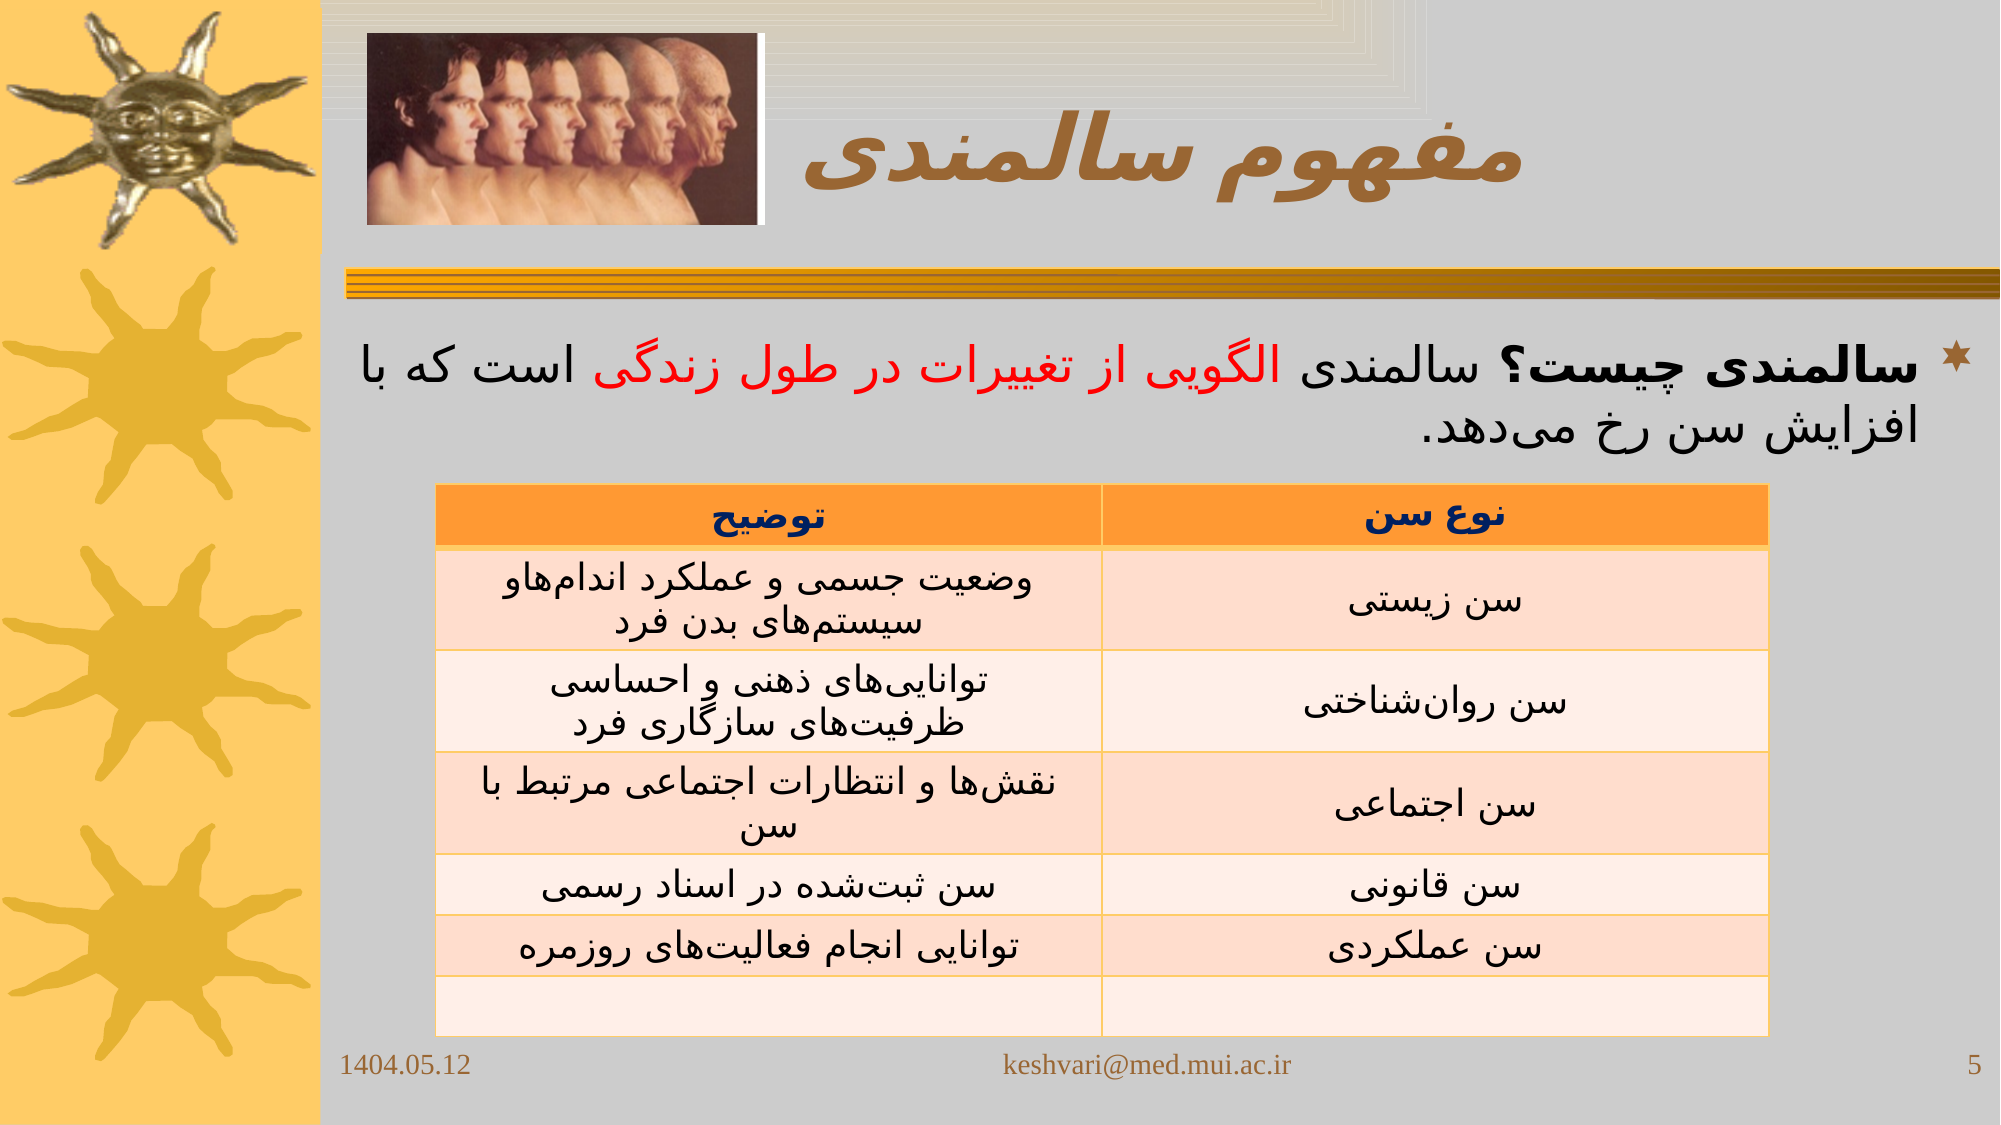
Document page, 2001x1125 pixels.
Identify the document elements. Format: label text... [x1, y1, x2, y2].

table_cell سن روان‌شناختی [1103, 651, 1768, 751]
table_cell توانایی‌های ذهنی و احساسی ظرفیت‌های سازگاری فرد [436, 651, 1101, 751]
table_cell سن ثبت‌شده در اسناد رسمی [436, 855, 1101, 914]
table_cell توانایی انجام فعالیت‌های روزمره [436, 916, 1101, 975]
table_cell [436, 977, 1101, 1036]
table_cell [1103, 977, 1768, 1036]
table_cell نقش‌ها و انتظارات اجتماعی مرتبط با سن [436, 753, 1101, 853]
table_header توضیح [436, 485, 1101, 545]
picture [367, 33, 766, 225]
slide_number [323, 1025, 714, 1100]
list سالمندی چیست؟ سالمندی الگویی از تغییرات در طول زندگی است که با افزایش سن رخ می‌دهد. [323, 324, 1992, 1000]
slide_number 5 [1580, 1025, 1998, 1100]
table_cell سن زیستی [1103, 551, 1768, 649]
footer keshvari@med.mui.ac.ir [830, 1037, 1464, 1100]
table_cell سن اجتماعی [1103, 753, 1768, 853]
table_header نوع سن [1103, 485, 1768, 545]
table_cell وضعیت جسمی و عملکرد اندام‌هاو سیستم‌های بدن فرد [436, 551, 1101, 649]
picture [2, 8, 322, 254]
title مفهوم سالمندی [334, 50, 1989, 238]
table_cell سن قانونی [1103, 855, 1768, 914]
table_cell سن عملکردی [1103, 916, 1768, 975]
